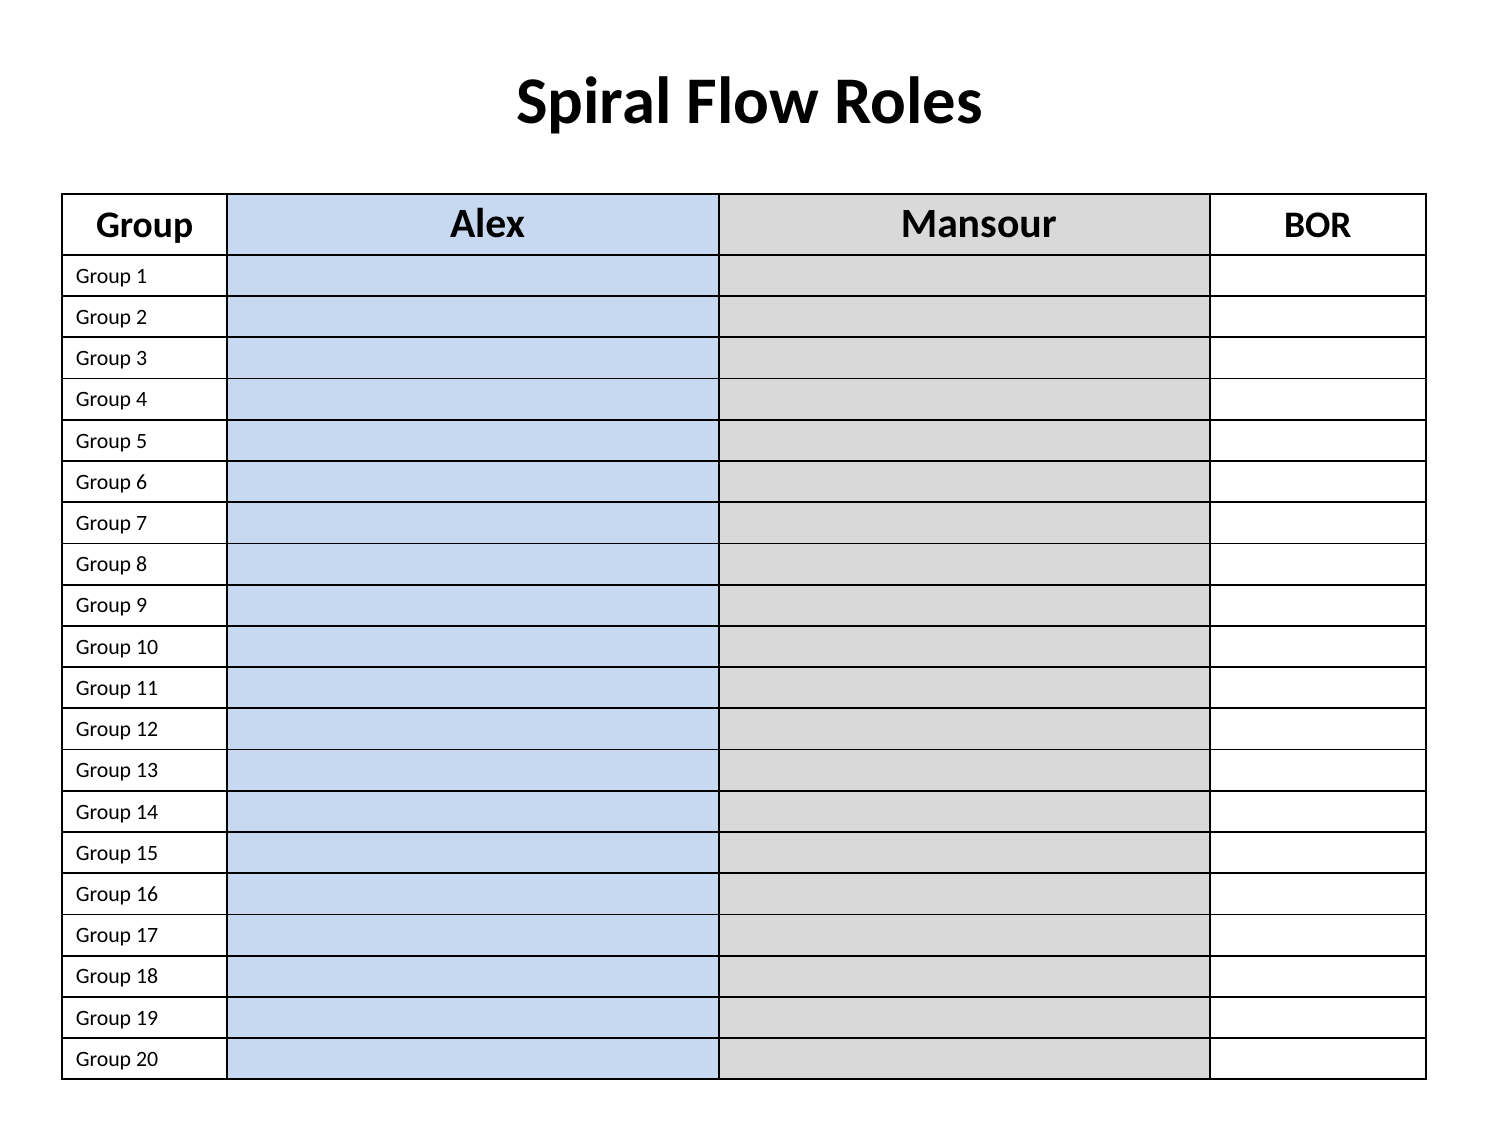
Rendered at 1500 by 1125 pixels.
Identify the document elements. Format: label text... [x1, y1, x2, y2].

table_cell Group 7 [63, 503, 226, 543]
table_header BOR [1211, 195, 1425, 254]
table_cell Group 1 [63, 256, 226, 295]
table_cell [720, 586, 1209, 625]
table_cell [228, 874, 718, 914]
table_cell [720, 379, 1209, 419]
table_cell [720, 750, 1209, 790]
table_cell [720, 297, 1209, 336]
table_cell [1211, 586, 1425, 625]
table_cell Group 14 [63, 792, 226, 831]
table_cell [228, 833, 718, 872]
table_cell Group 6 [63, 462, 226, 501]
table_header Alex [228, 195, 718, 254]
table_cell [720, 792, 1209, 831]
table_cell [228, 256, 718, 295]
table_cell Group 18 [63, 957, 226, 996]
table_cell [1211, 338, 1425, 378]
table_cell [1211, 668, 1425, 707]
table_cell [228, 1039, 718, 1078]
table_cell [228, 668, 718, 707]
table_cell [720, 668, 1209, 707]
table_cell [720, 338, 1209, 378]
table_cell [1211, 256, 1425, 295]
table_cell [1211, 462, 1425, 501]
table_cell [228, 586, 718, 625]
table_cell [1211, 709, 1425, 749]
table_cell Group 20 [63, 1039, 226, 1078]
table_cell [720, 709, 1209, 749]
table_cell [228, 627, 718, 666]
table_cell [228, 462, 718, 501]
table_cell [228, 709, 718, 749]
table_cell Group 5 [63, 421, 226, 460]
table_header Mansour [720, 195, 1209, 254]
table_cell [720, 874, 1209, 914]
table_cell [1211, 421, 1425, 460]
table_cell [720, 627, 1209, 666]
table_cell [720, 1039, 1209, 1078]
table_cell [1211, 750, 1425, 790]
table_cell [1211, 792, 1425, 831]
table_cell [228, 957, 718, 996]
table_cell Group 9 [63, 586, 226, 625]
table_cell [1211, 874, 1425, 914]
table_cell [228, 297, 718, 336]
table_cell Group 3 [63, 338, 226, 378]
table_cell [720, 462, 1209, 501]
table_cell [1211, 297, 1425, 336]
table_cell [228, 503, 718, 543]
table_cell Group 16 [63, 874, 226, 914]
table_cell Group 12 [63, 709, 226, 749]
table_cell [720, 833, 1209, 872]
table_cell Group 13 [63, 750, 226, 790]
table_cell [1211, 379, 1425, 419]
table_cell [720, 503, 1209, 543]
table_cell [1211, 957, 1425, 996]
table_cell [1211, 915, 1425, 955]
table_cell Group 4 [63, 379, 226, 419]
table_cell Group 19 [63, 998, 226, 1037]
table_cell [720, 544, 1209, 584]
table_cell [720, 256, 1209, 295]
table_cell Group 2 [63, 297, 226, 336]
table_cell [228, 750, 718, 790]
table_cell Group 8 [63, 544, 226, 584]
table_cell [720, 957, 1209, 996]
table_cell [1211, 503, 1425, 543]
table_cell Group 11 [63, 668, 226, 707]
table_cell [228, 792, 718, 831]
table_cell [228, 338, 718, 378]
table_cell [1211, 833, 1425, 872]
table_cell [720, 998, 1209, 1037]
table_cell [228, 998, 718, 1037]
table_cell [228, 421, 718, 460]
table_cell [1211, 627, 1425, 666]
table_cell [228, 379, 718, 419]
table_cell [228, 544, 718, 584]
table_cell [720, 421, 1209, 460]
table_header Group [63, 195, 226, 254]
table_cell [1211, 1039, 1425, 1078]
table_cell Group 17 [63, 915, 226, 955]
table_cell Group 10 [63, 627, 226, 666]
table_cell [1211, 544, 1425, 584]
table_cell Group 15 [63, 833, 226, 872]
table_cell [720, 915, 1209, 955]
table_cell [228, 915, 718, 955]
table_cell [1211, 998, 1425, 1037]
text_box Spiral Flow Roles [0, 49, 1500, 145]
